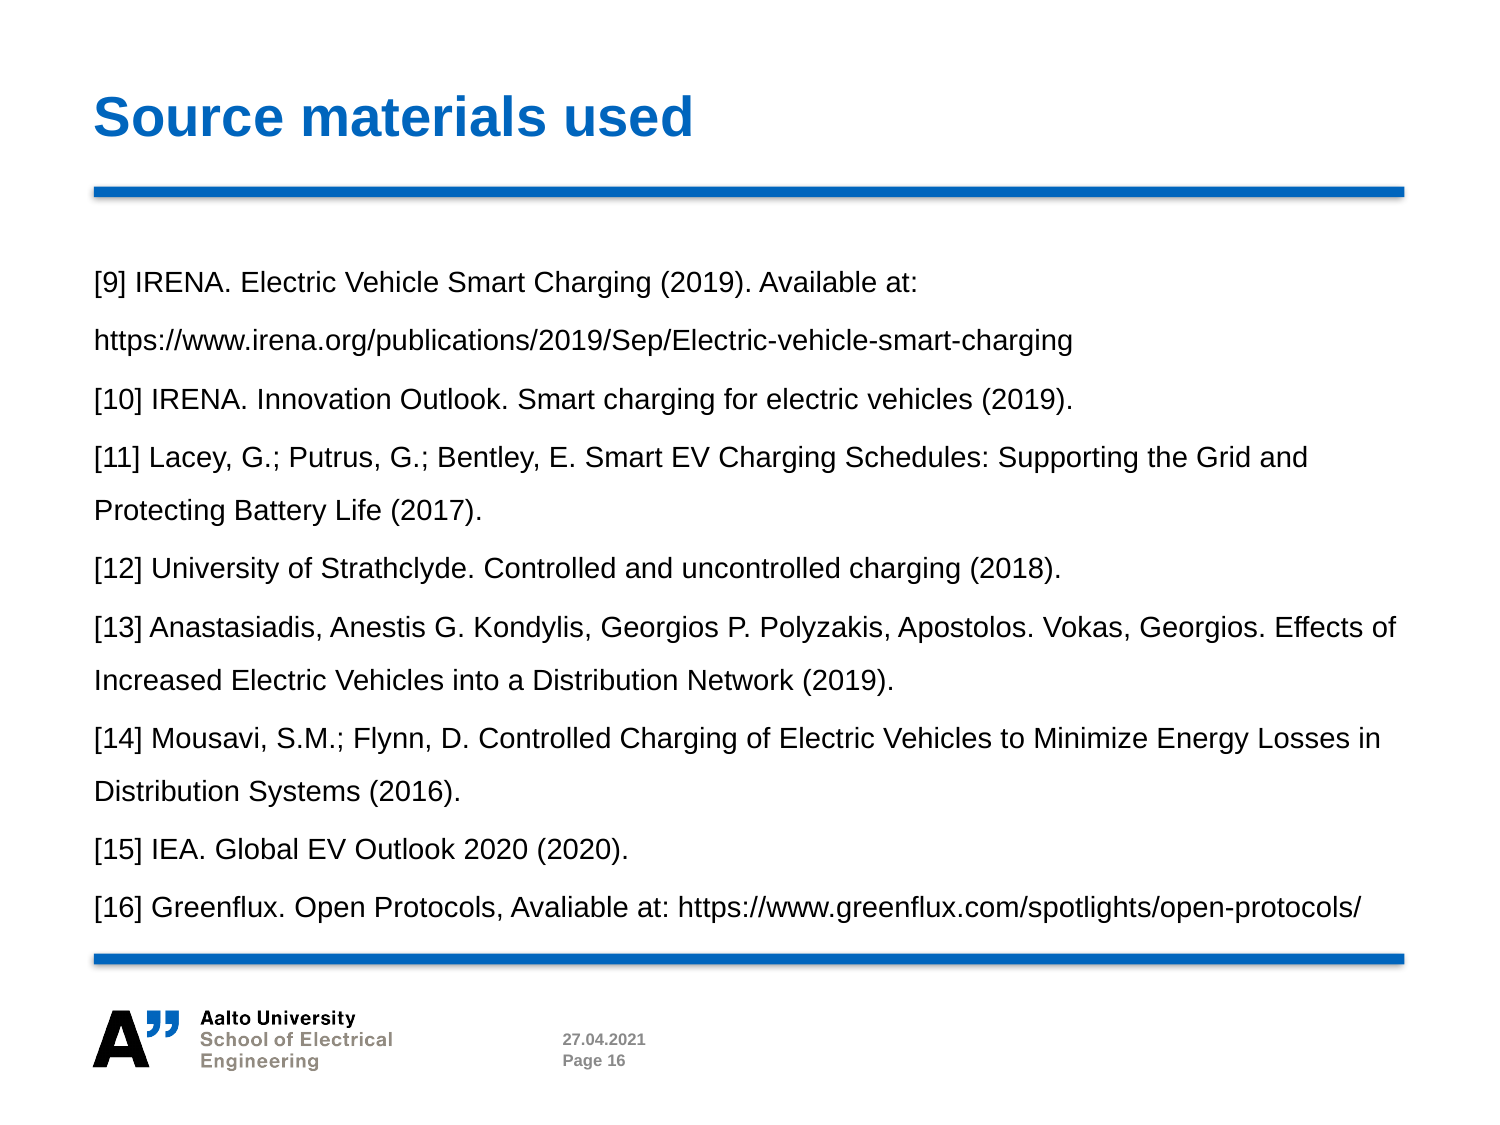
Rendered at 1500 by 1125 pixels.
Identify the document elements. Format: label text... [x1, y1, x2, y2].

picture [35, 953, 449, 1125]
slide_number Page 16 [562, 1050, 816, 1071]
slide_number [562, 1029, 816, 1050]
list [9] IRENA. Electric Vehicle Smart Charging (2019). Available at: https://www.irena.org/publications/2019/Sep/Electric-vehicle-smart-charging [10] IRENA. Innovation Outlook. Smart charging for electric vehicles (2019). [11] Lacey, G.; Putrus, G.; Bentley, E. Smart EV Charging Schedules: Supporting the Grid and Protecting Battery Life (2017). [12] University of Strathclyde. Controlled and uncontrolled charging (2018). [13] Anastasiadis, Anestis G. Kondylis, Georgios P. Polyzakis, Apostolos. Vokas, Georgios. Effects of Increased Electric Vehicles into a Distribution Network (2019). [14] Mousavi, S.M.; Flynn, D. Controlled Charging of Electric Vehicles to Minimize Energy Losses in Distribution Systems (2016). [15] IEA. Global EV Outlook 2020 (2020). [16] Greenflux. Open Protocols, Avaliable at: https://www.greenflux.com/spotlights/open-protocols/ [93, 245, 1405, 925]
title Source materials used [93, 80, 1369, 228]
